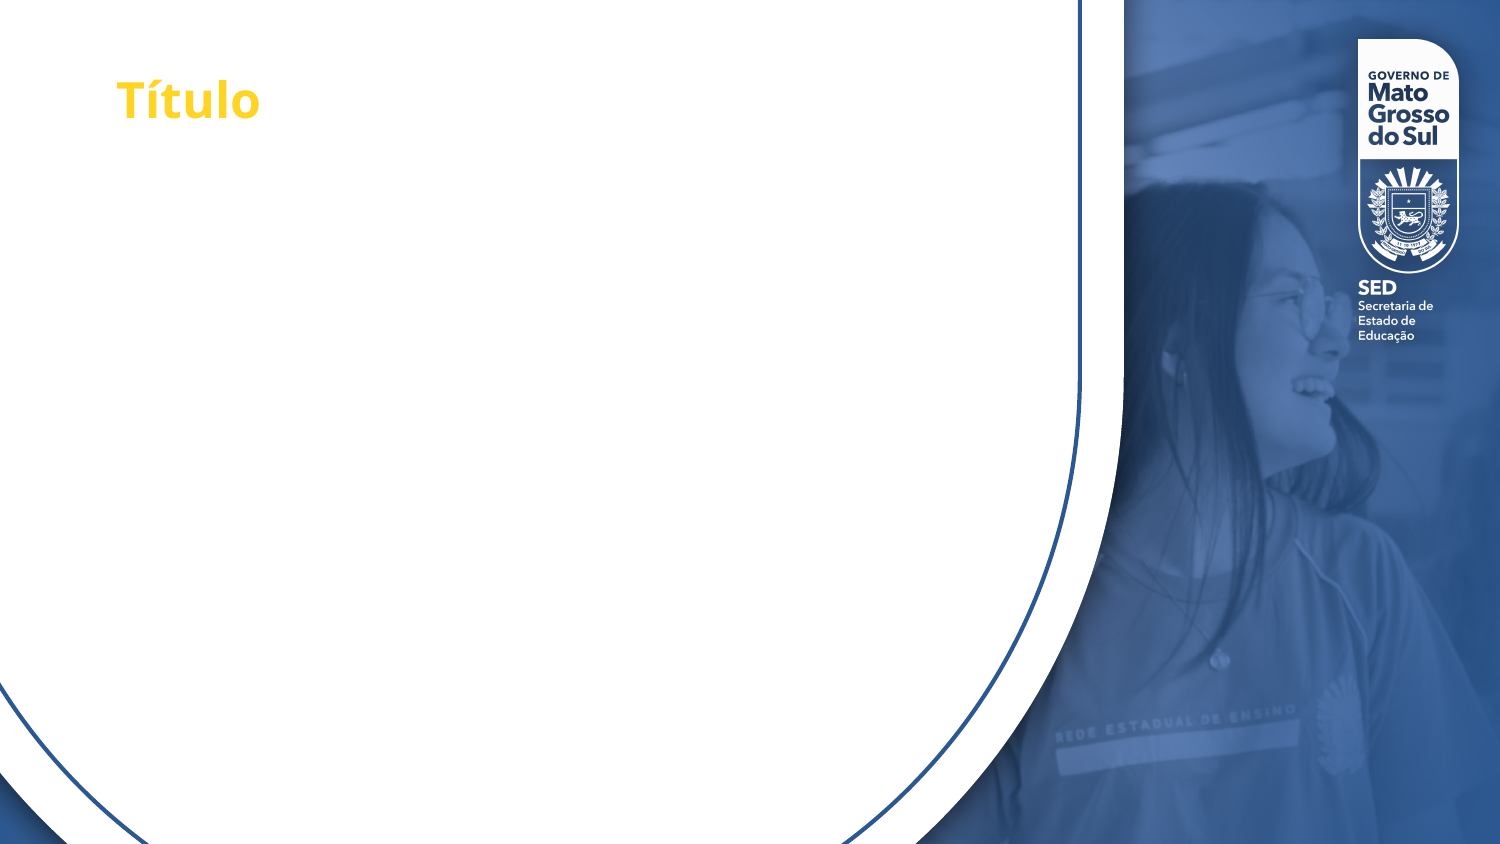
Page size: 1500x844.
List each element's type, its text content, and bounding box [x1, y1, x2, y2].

text_box Título [101, 41, 936, 200]
picture [1358, 39, 1459, 347]
